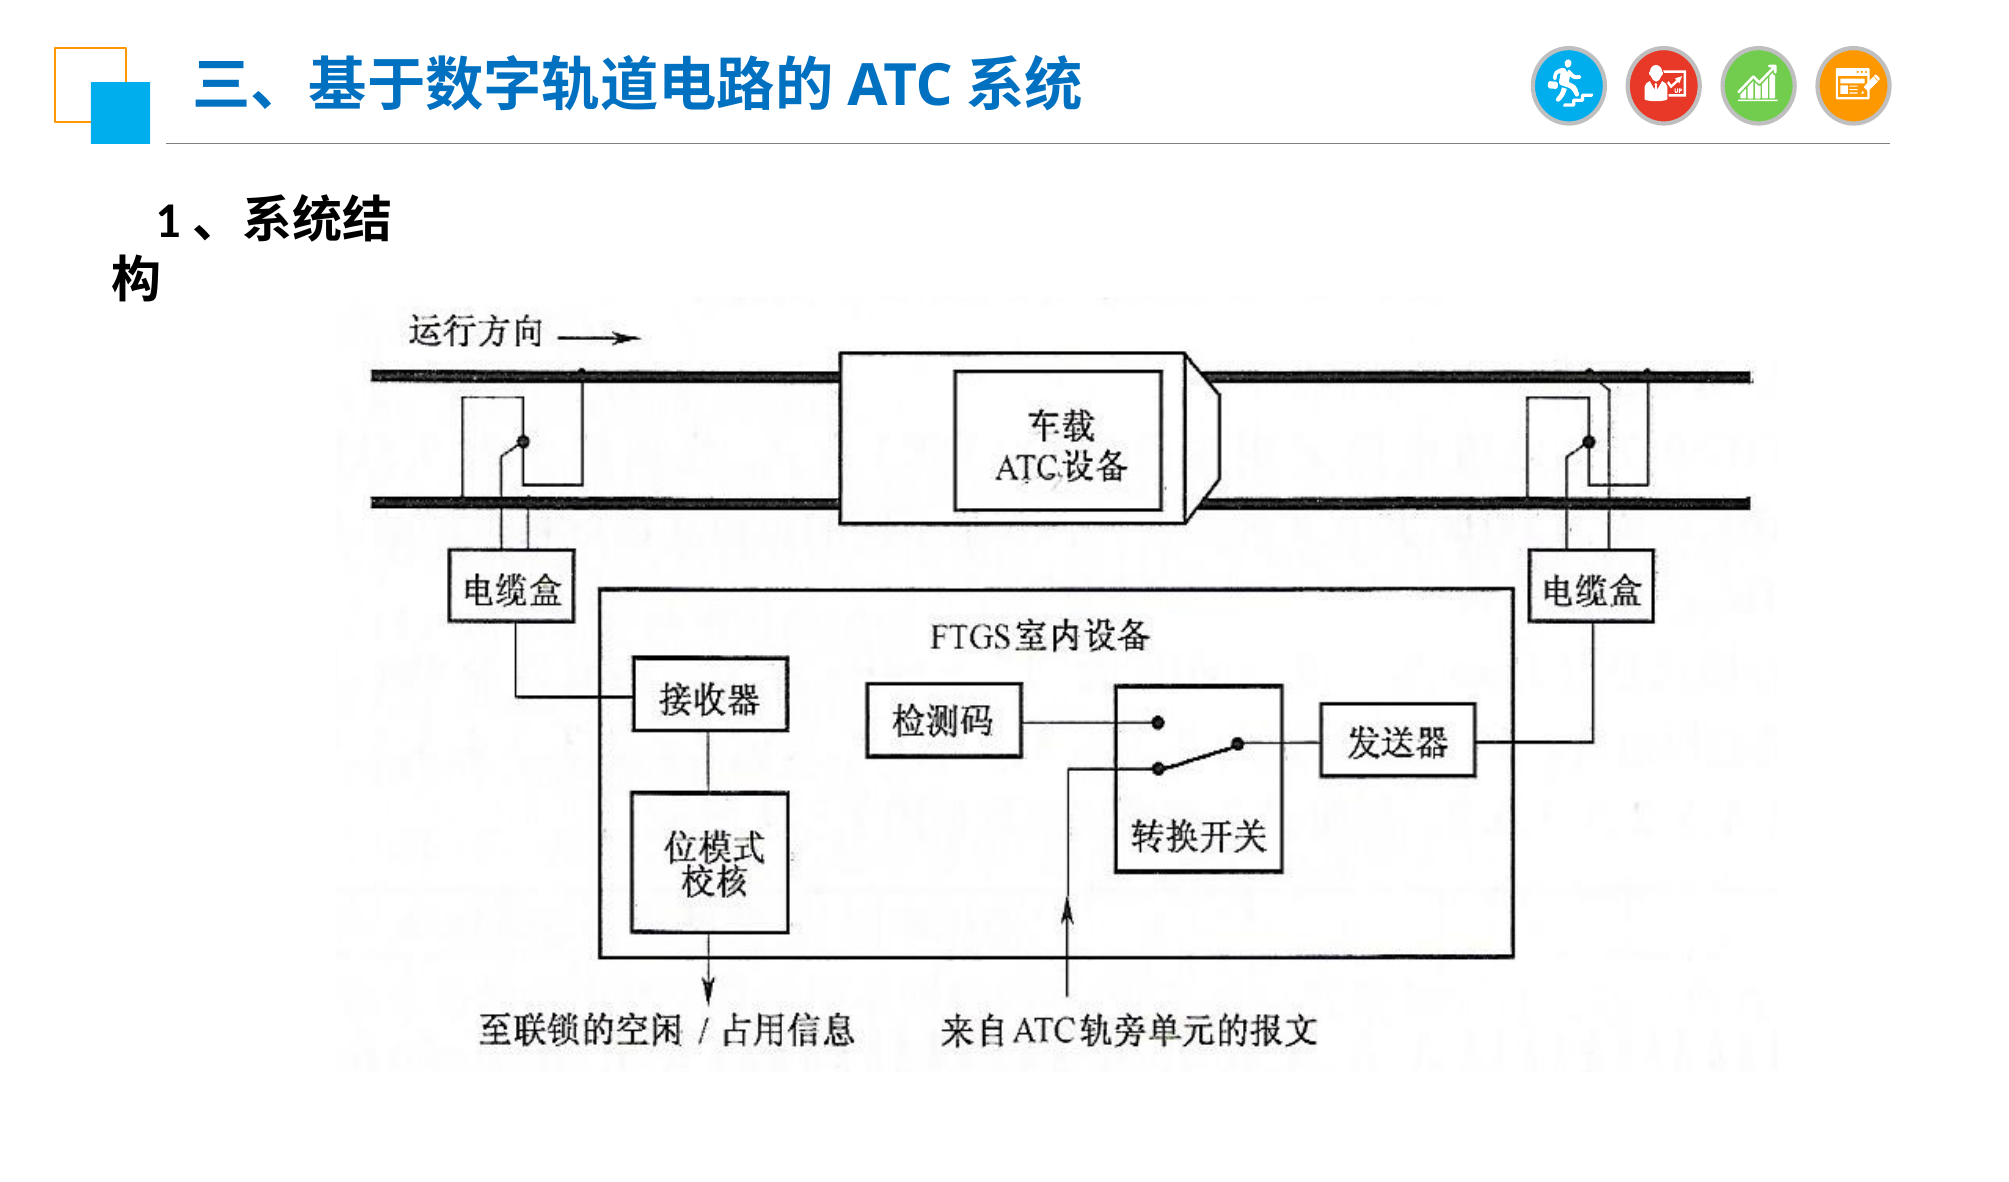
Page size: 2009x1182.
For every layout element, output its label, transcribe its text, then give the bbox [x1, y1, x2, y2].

text_box 1、系统结构 [96, 180, 414, 256]
text_box 三、基于数字轨道电路的ATC系统 [150, 39, 1098, 125]
picture [335, 297, 1778, 1072]
